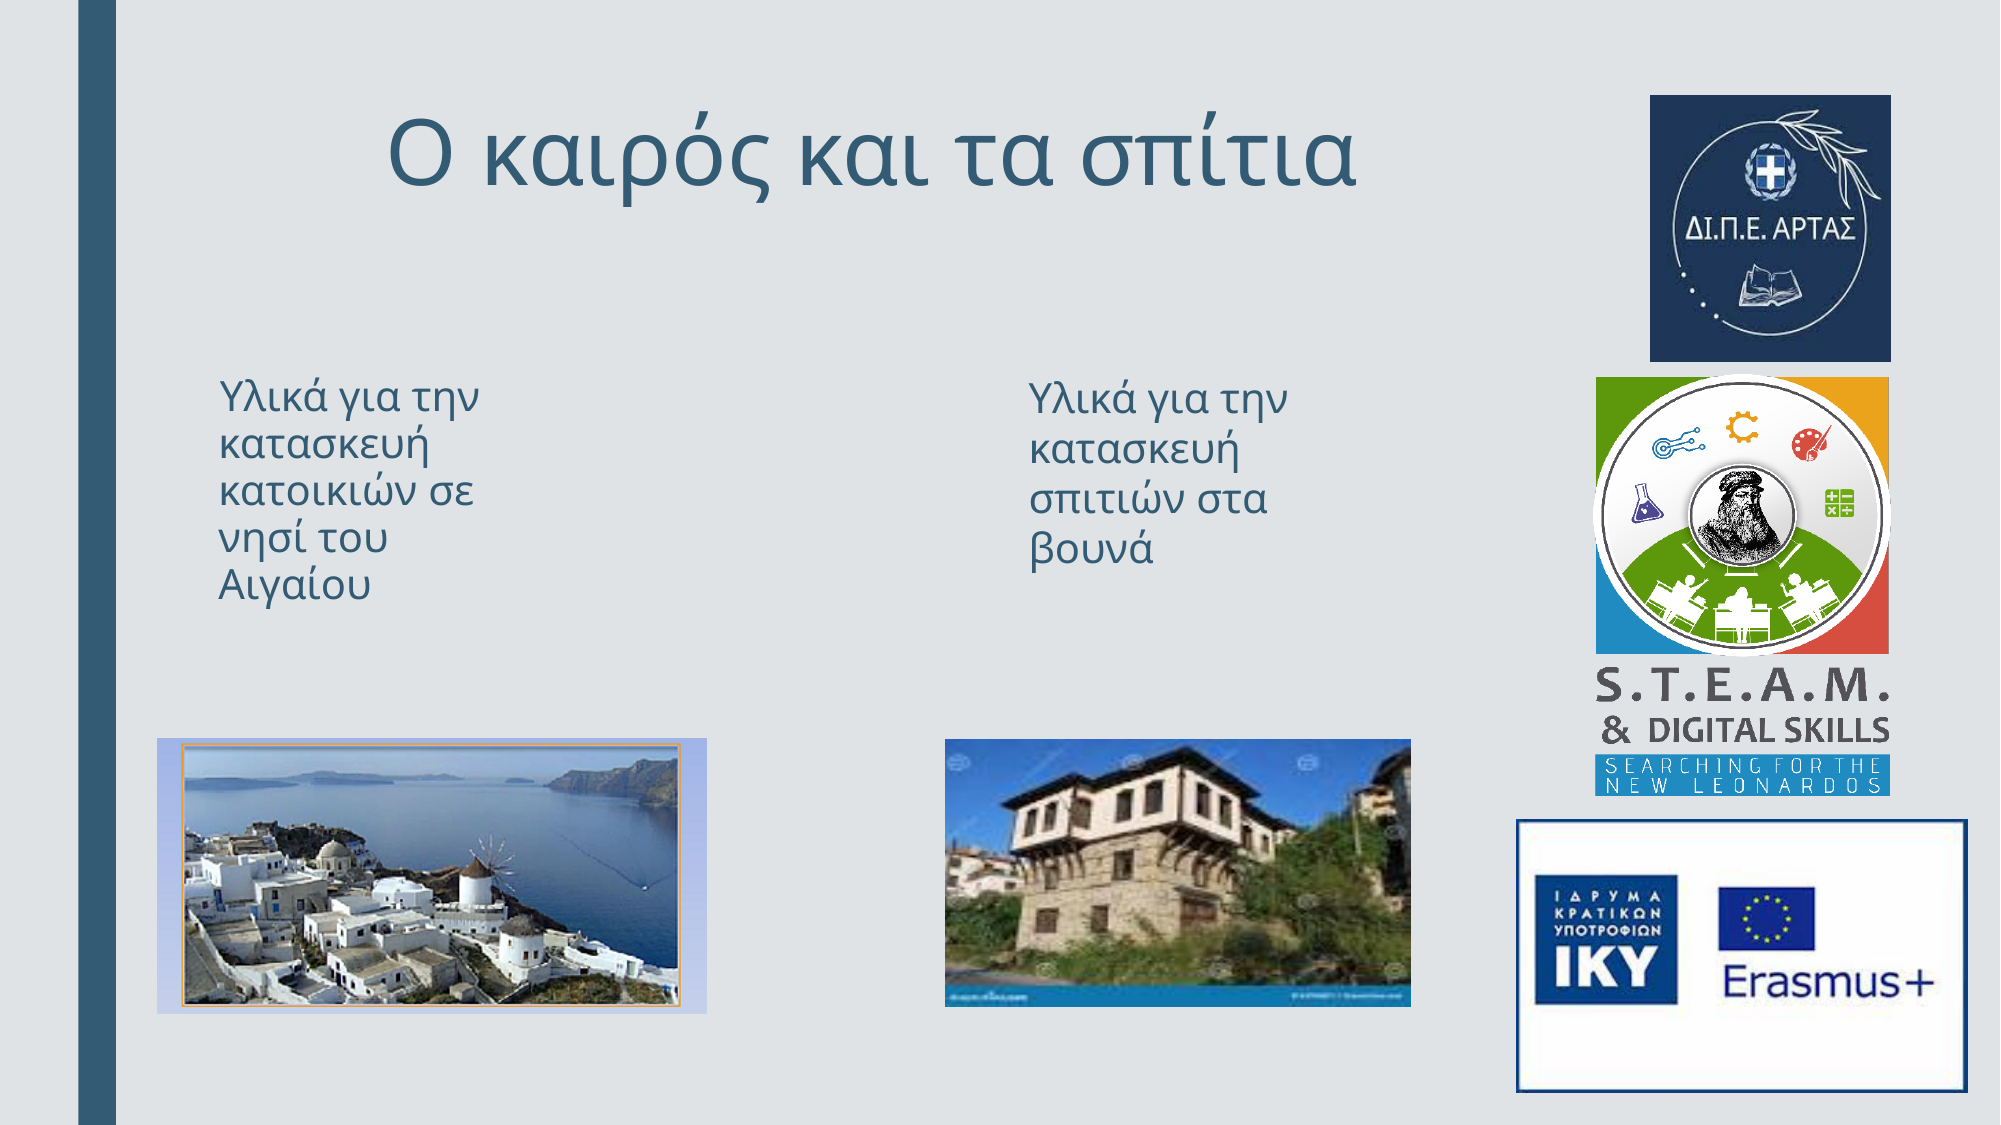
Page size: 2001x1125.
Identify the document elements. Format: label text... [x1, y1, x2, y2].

picture [157, 738, 707, 1014]
text_box Υλικά για την κατασκευή σπιτιών στα βουνά [1013, 364, 1318, 580]
list Υλικά για την κατασκευή κατοικιών σε νησί του Αιγαίου [140, 366, 527, 632]
picture [945, 739, 1411, 1007]
picture [1516, 819, 1968, 1093]
picture [1650, 94, 1891, 362]
picture [1593, 374, 1891, 796]
title Ο καιρός και τα σπίτια [153, 98, 1592, 219]
